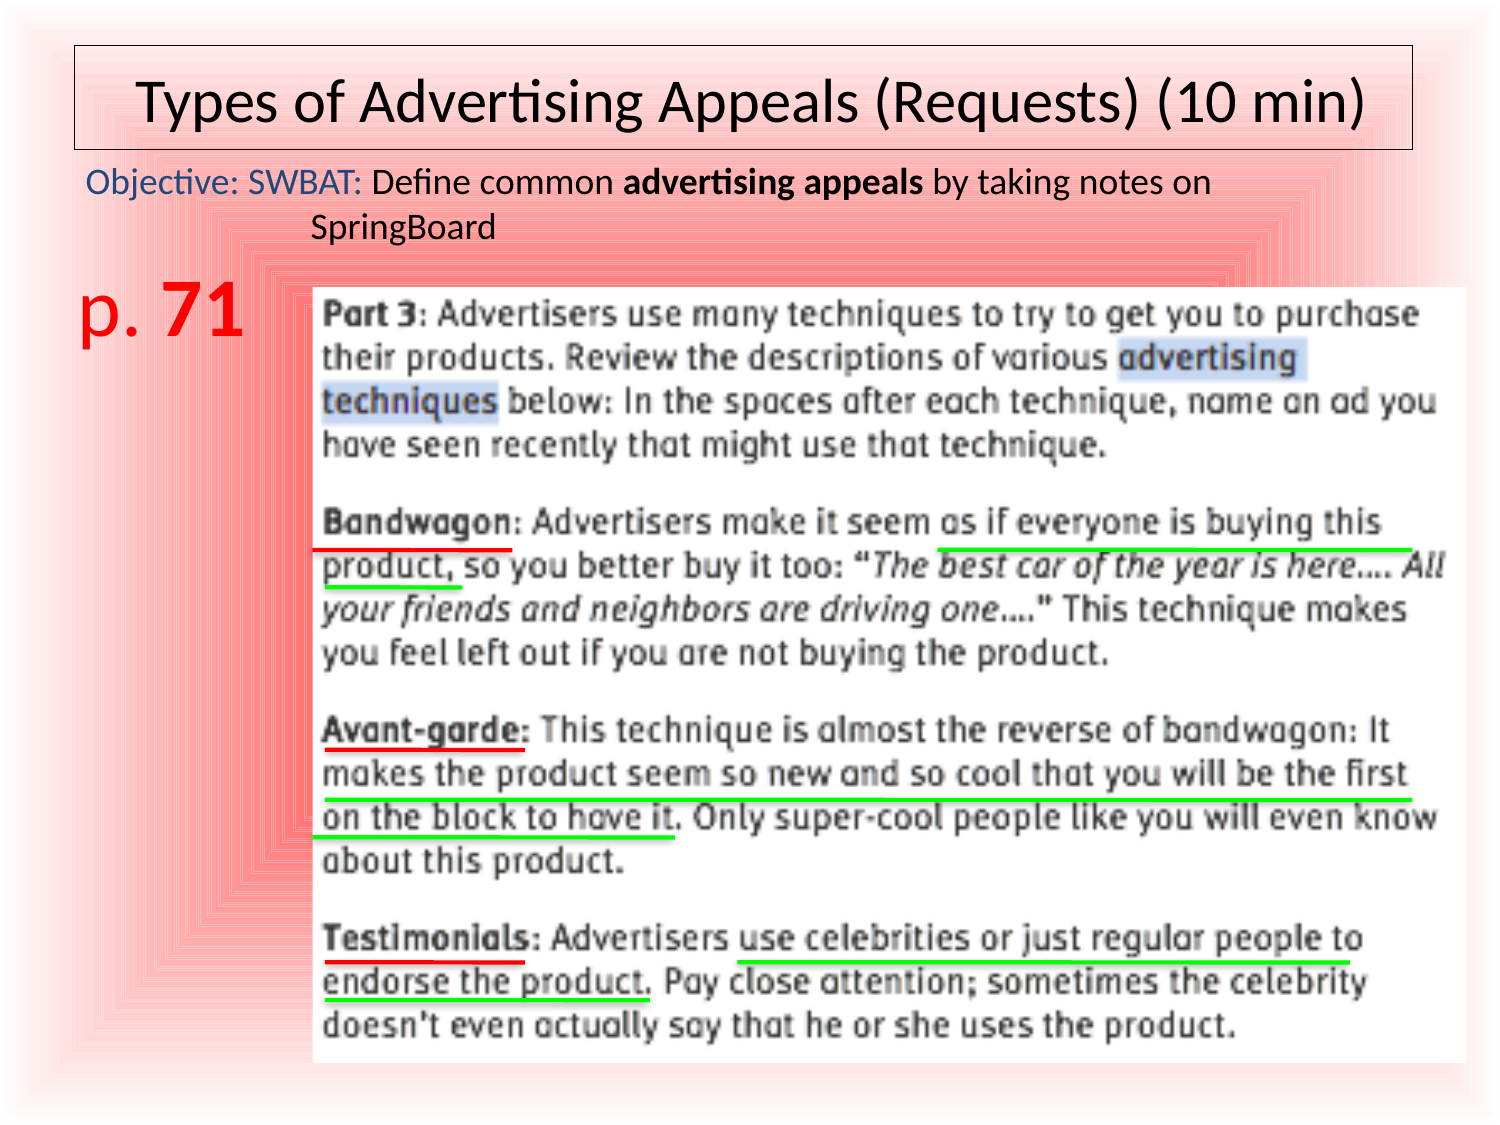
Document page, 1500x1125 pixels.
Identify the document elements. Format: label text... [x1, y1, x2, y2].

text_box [324, 549, 1413, 588]
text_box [324, 961, 1351, 1001]
text_box Types of Advertising Appeals (Requests) (10 min) [74, 45, 1413, 149]
text_box p. 71 [62, 245, 313, 361]
picture [312, 287, 1467, 1063]
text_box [312, 799, 1413, 838]
text_box Objective: SWBAT: Define common advertising appeals by taking notes on SpringBoard [70, 149, 1413, 255]
